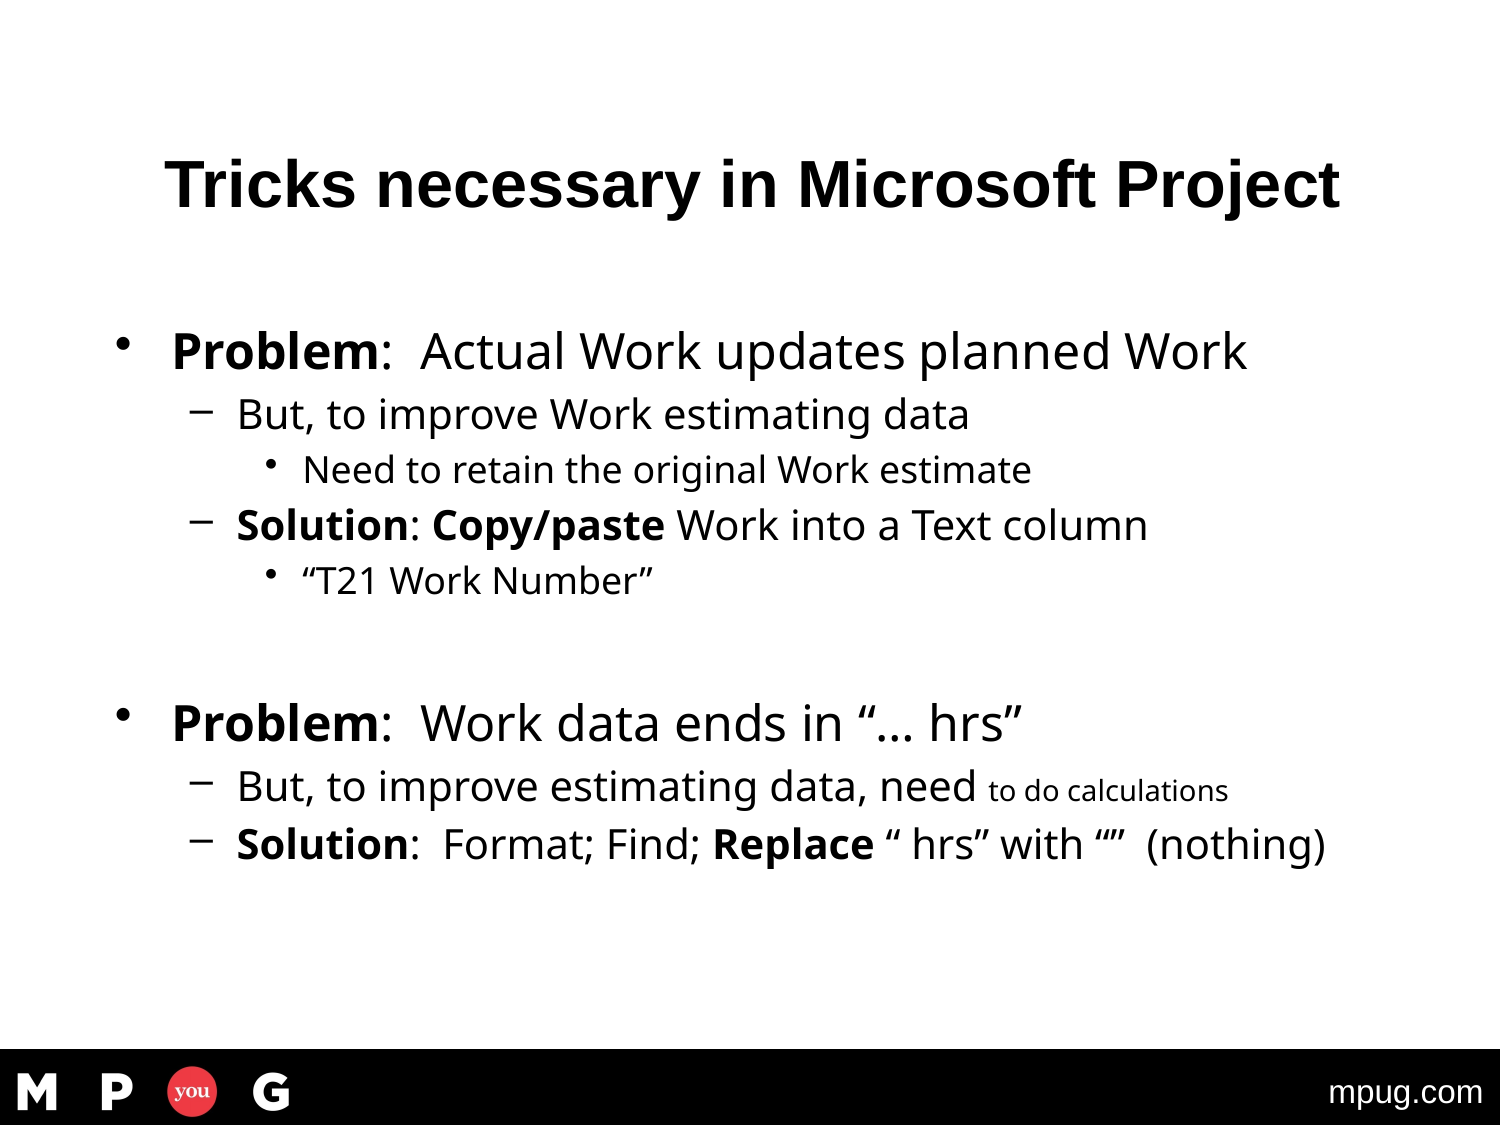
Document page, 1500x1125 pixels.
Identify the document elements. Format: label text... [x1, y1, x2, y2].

text_box Tricks necessary in Microsoft Project [149, 133, 1363, 228]
picture [15, 1065, 291, 1119]
list Problem: Actual Work updates planned Work But, to improve Work estimating data Need to retain the original Work estimate Solution: Copy/paste Work into a Text column “T21 Work Number” Problem: Work data ends in “… hrs” But, to improve estimating data, need to do calculations Solution: Format; Find; Replace “ hrs” with “” (nothing) [99, 312, 1413, 900]
